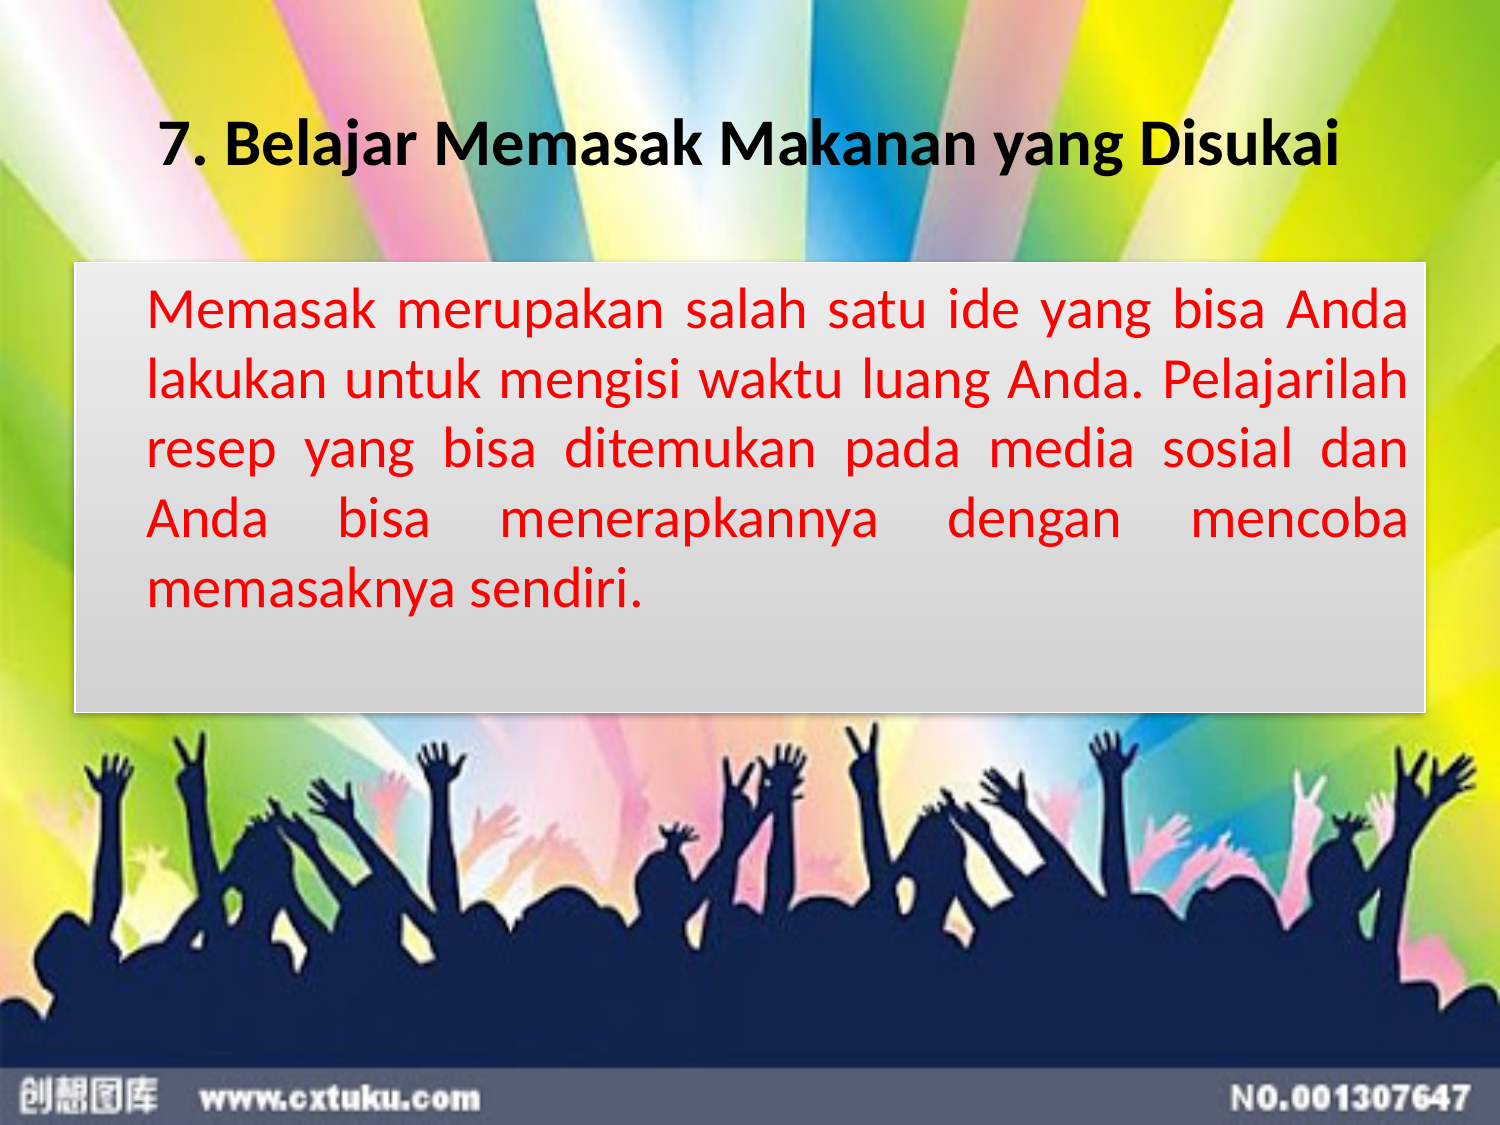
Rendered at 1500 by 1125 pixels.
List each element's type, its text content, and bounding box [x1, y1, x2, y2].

picture [0, 0, 1500, 1125]
list Memasak merupakan salah satu ide yang bisa Anda lakukan untuk mengisi waktu luang Anda. Pelajarilah resep yang bisa ditemukan pada media sosial dan Anda bisa menerapkannya dengan mencoba memasaknya sendiri. [74, 262, 1426, 713]
title 7. Belajar Memasak Makanan yang Disukai [75, 45, 1425, 233]
